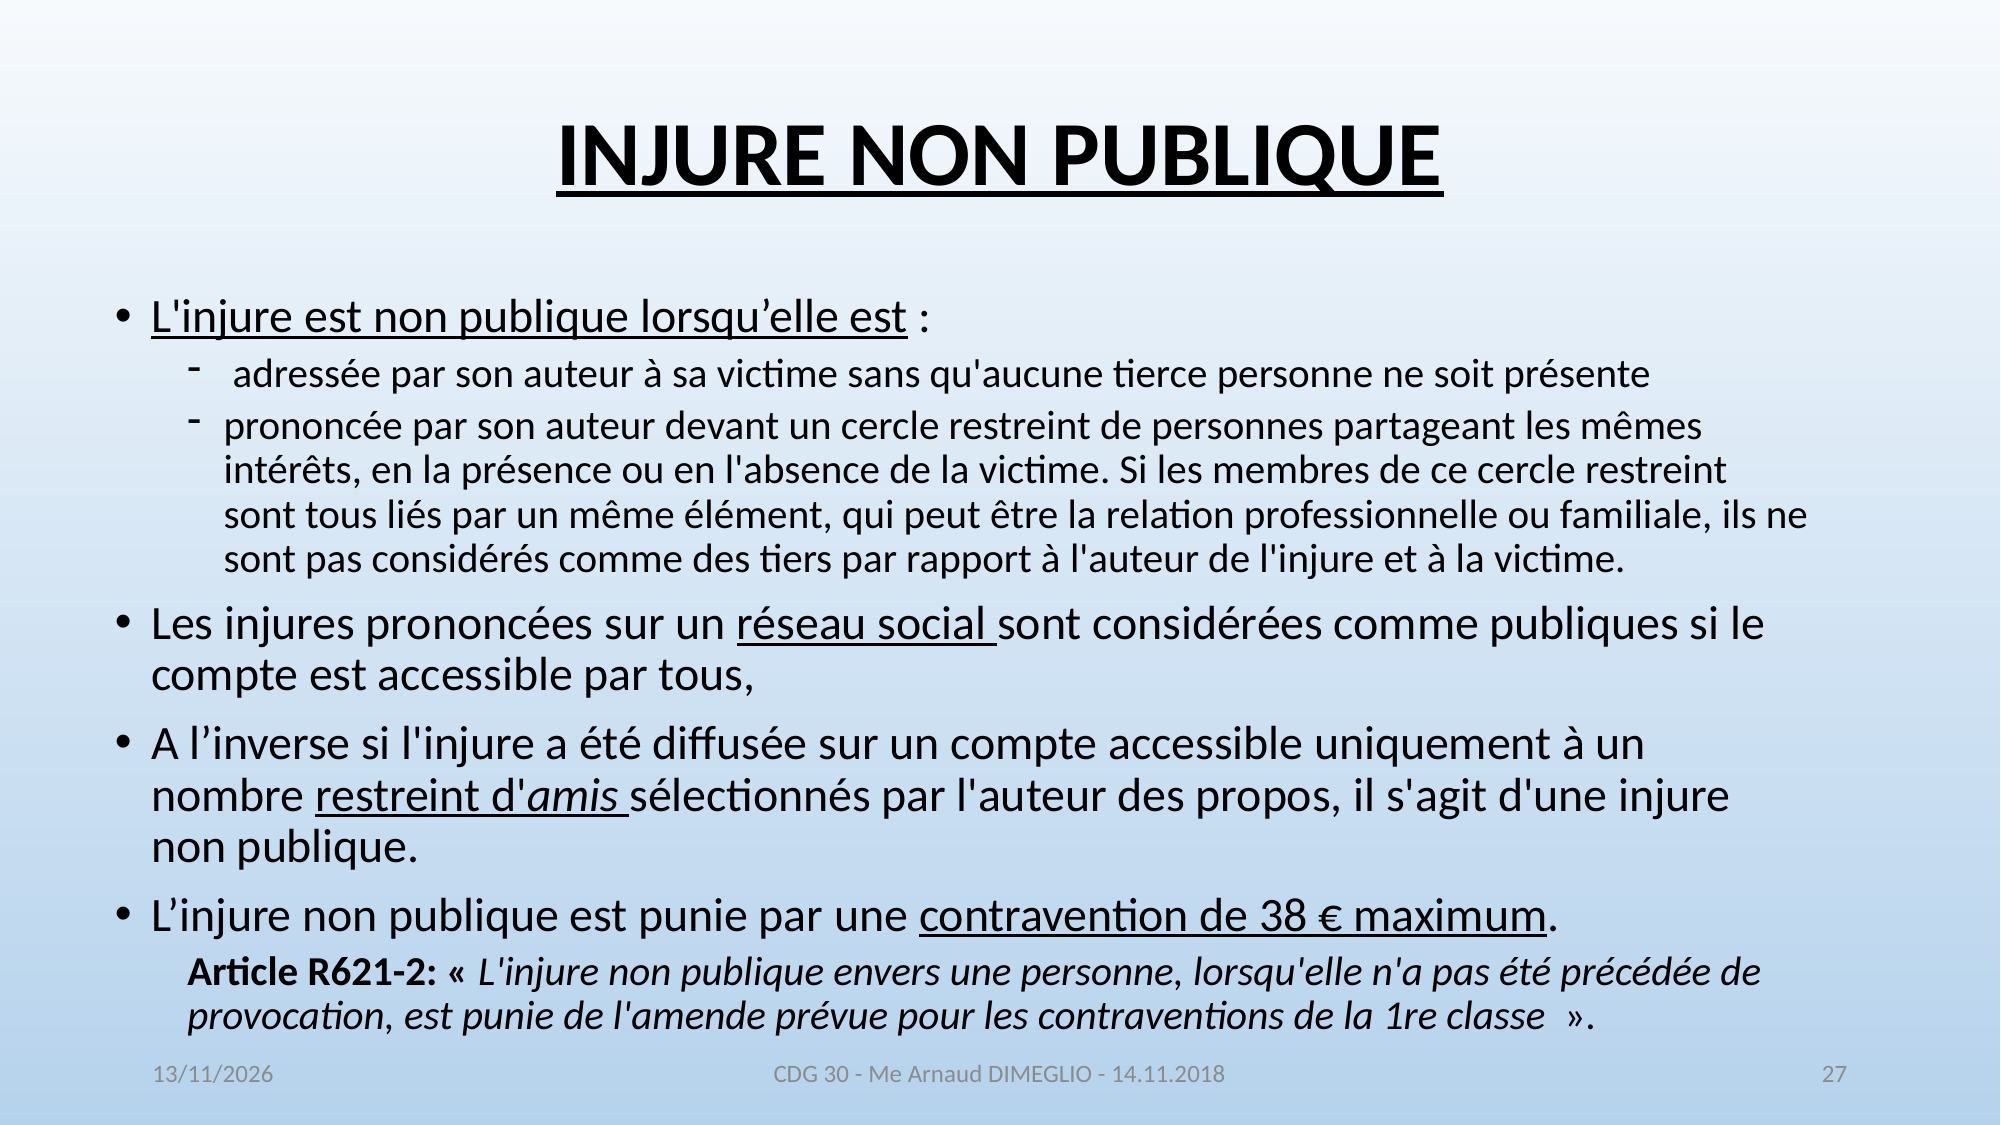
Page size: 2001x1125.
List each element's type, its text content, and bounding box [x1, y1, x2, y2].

footer CDG 30 - Me Arnaud DIMEGLIO - 14.11.2018 [662, 1042, 1338, 1103]
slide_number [137, 1042, 588, 1103]
title INJURE NON PUBLIQUE [137, 59, 1863, 252]
list L'injure est non publique lorsqu’elle est : adressée par son auteur à sa victime sans qu'aucune tierce personne ne soit présente prononcée par son auteur devant un cercle restreint de personnes partageant les mêmes intérêts, en la présence ou en l'absence de la victime. Si les membres de ce cercle restreint sont tous liés par un même élément, qui peut être la relation professionnelle ou familiale, ils ne sont pas considérés comme des tiers par rapport à l'auteur de l'injure et à la victime. Les injures prononcées sur un réseau social sont considérées comme publiques si le compte est accessible par tous, A l’inverse si l'injure a été diffusée sur un compte accessible uniquement à un nombre restreint d'amis sélectionnés par l'auteur des propos, il s'agit d'une injure non publique. L’injure non publique est punie par une contravention de 38 € maximum. Article R621-2: « L'injure non publique envers une personne, lorsqu'elle n'a pas été précédée de provocation, est punie de l'amende prévue pour les contraventions de la 1re classe ». [99, 210, 1825, 1066]
slide_number 27 [1412, 1042, 1863, 1103]
